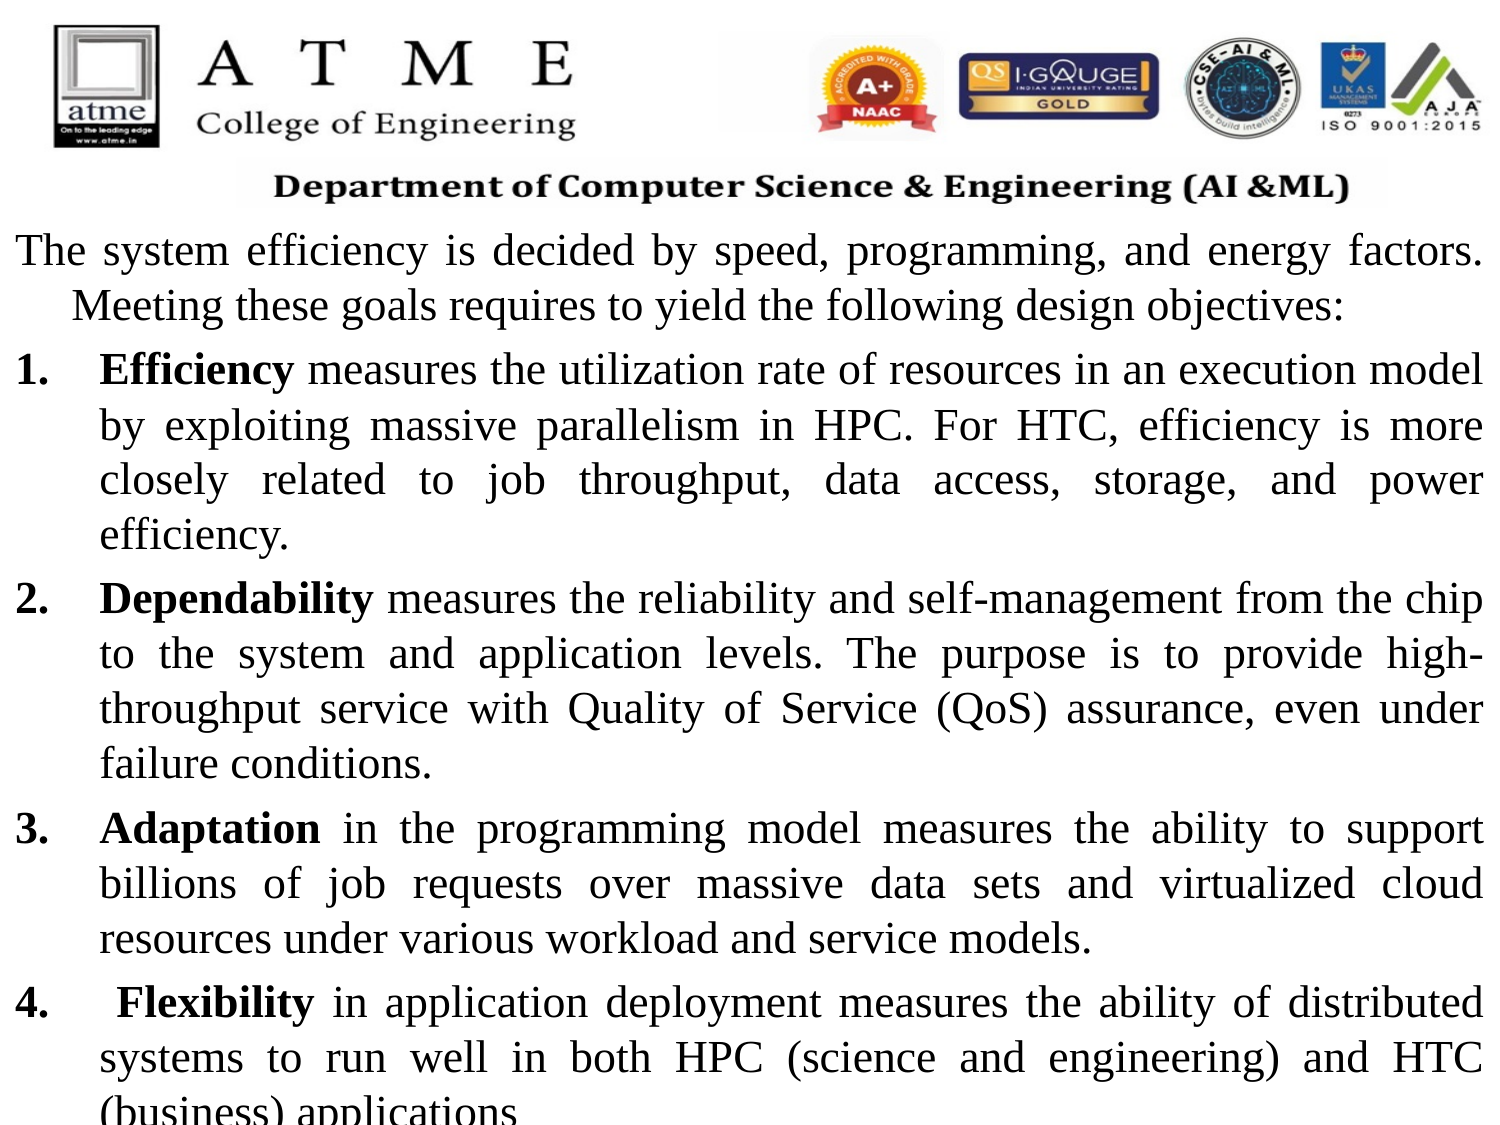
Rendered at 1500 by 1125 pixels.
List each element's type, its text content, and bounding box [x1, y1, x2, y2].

list The system efficiency is decided by speed, programming, and energy factors. Meeting these goals requires to yield the following design objectives: Efficiency measures the utilization rate of resources in an execution model by exploiting massive parallelism in HPC. For HTC, efficiency is more closely related to job throughput, data access, storage, and power efficiency. Dependability measures the reliability and self-management from the chip to the system and application levels. The purpose is to provide high-throughput service with Quality of Service (QoS) assurance, even under failure conditions. Adaptation in the programming model measures the ability to support billions of job requests over massive data sets and virtualized cloud resources under various workload and service models. Flexibility in application deployment measures the ability of distributed systems to run well in both HPC (science and engineering) and HTC (business) applications [0, 212, 1500, 1005]
picture [24, 0, 1500, 226]
